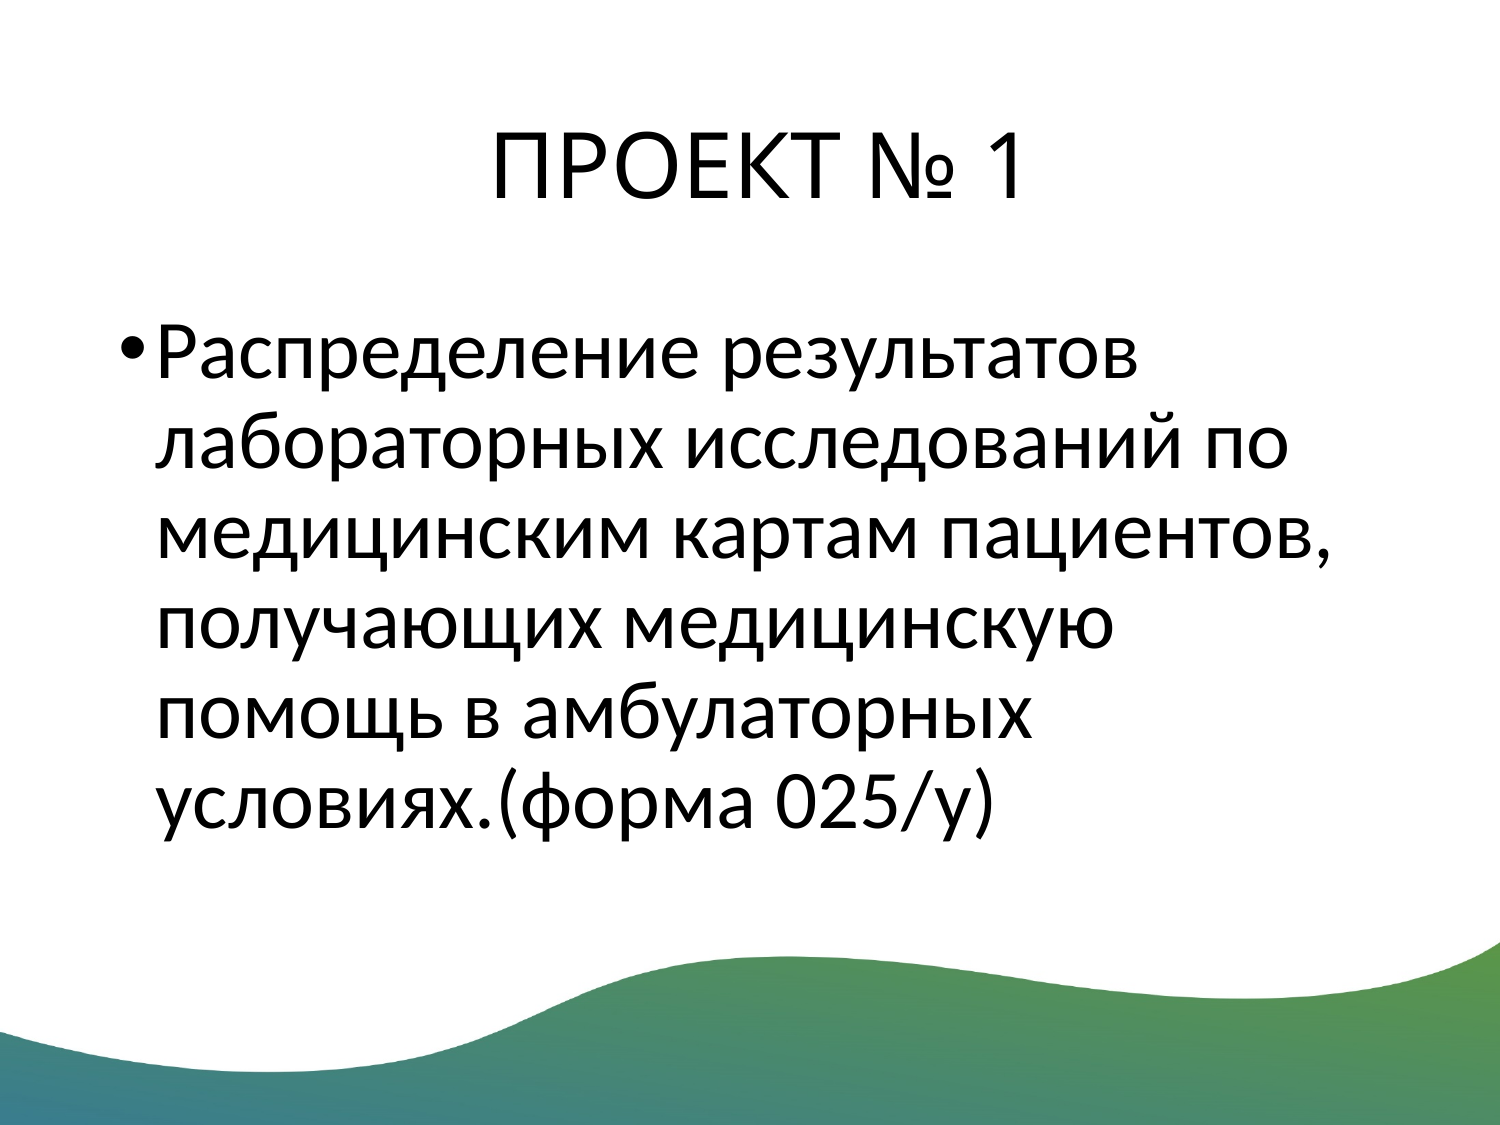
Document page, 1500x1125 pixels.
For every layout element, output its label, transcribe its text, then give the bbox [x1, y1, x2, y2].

title ПРОЕКТ № 1 [103, 59, 1397, 278]
picture [0, 0, 1500, 1125]
list Распределение результатов лабораторных исследований по медицинским картам пациентов, получающих медицинскую помощь в амбулаторных условиях.(форма 025/у) [103, 299, 1397, 1014]
